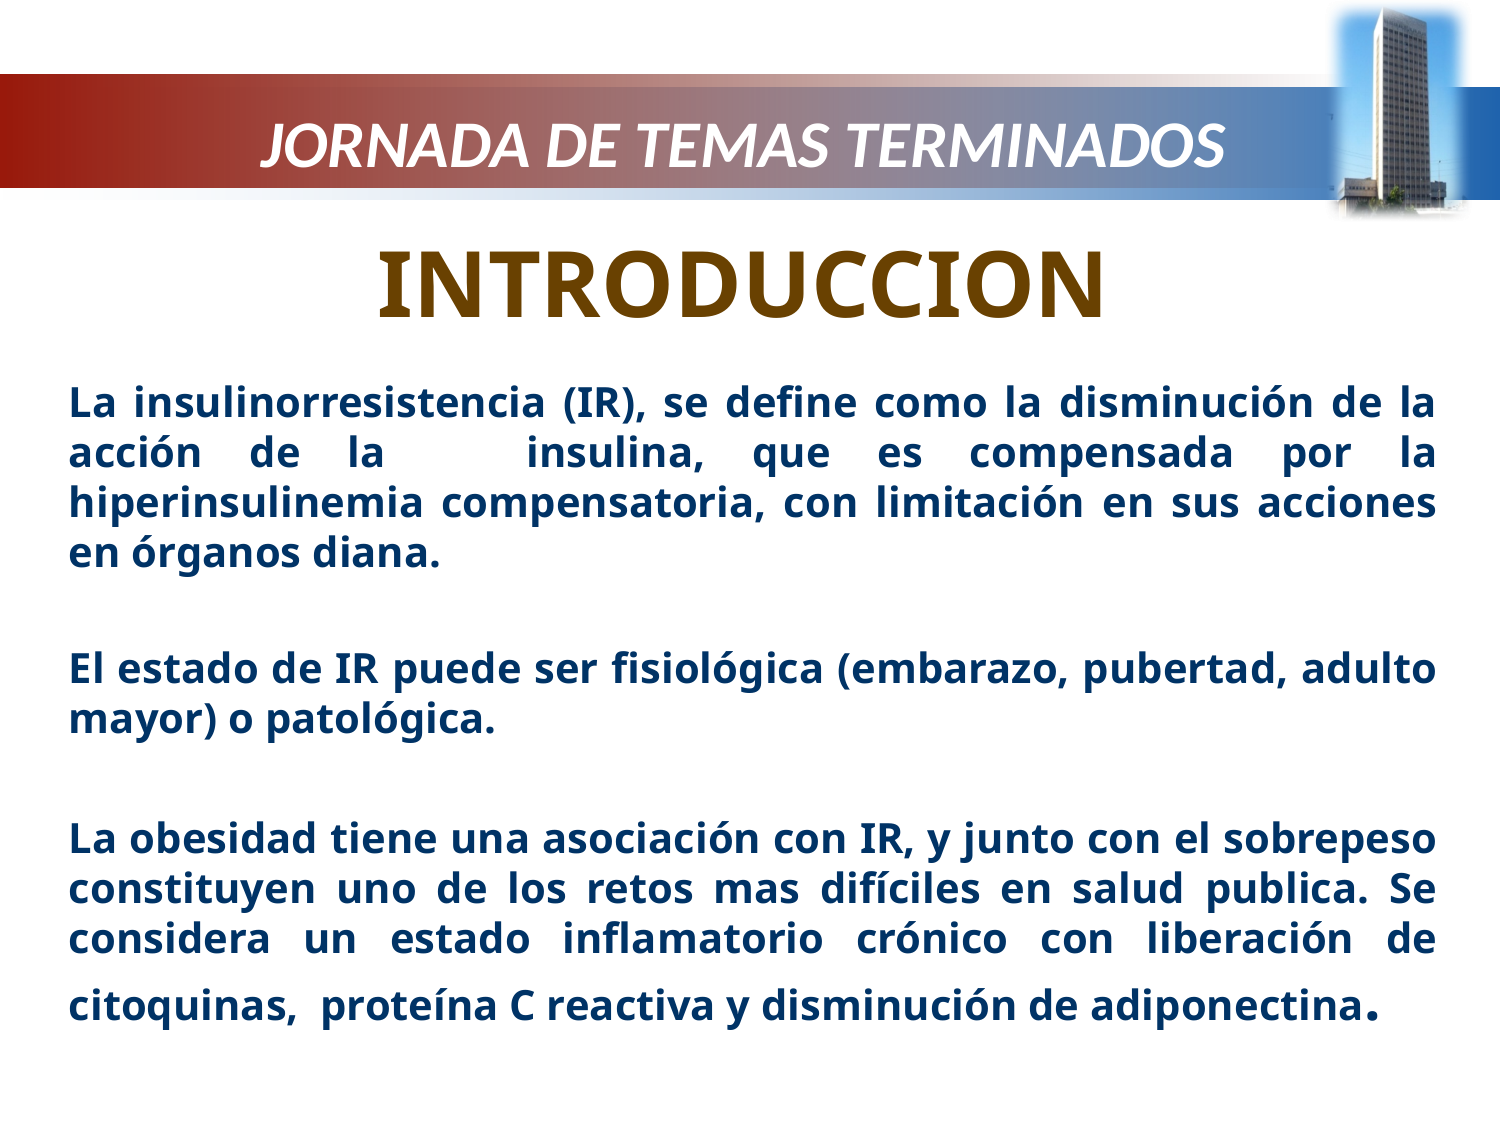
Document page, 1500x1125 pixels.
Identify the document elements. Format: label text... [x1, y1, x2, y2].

text_box INTRODUCCION [35, 210, 1454, 352]
picture [1342, 22, 1458, 200]
title JORNADA DE TEMAS TERMINADOS [137, 94, 1351, 188]
list La insulinorresistencia (IR), se define como la disminución de la acción de la insulina, que es compensada por la hiperinsulinemia compensatoria, con limitación en sus acciones en órganos diana. El estado de IR puede ser fisiológica (embarazo, pubertad, adulto mayor) o patológica. La obesidad tiene una asociación con IR, y junto con el sobrepeso constituyen uno de los retos mas difíciles en salud publica. Se considera un estado inflamatorio crónico con liberación de citoquinas, proteína C reactiva y disminución de adiponectina. [34, 367, 1454, 1102]
